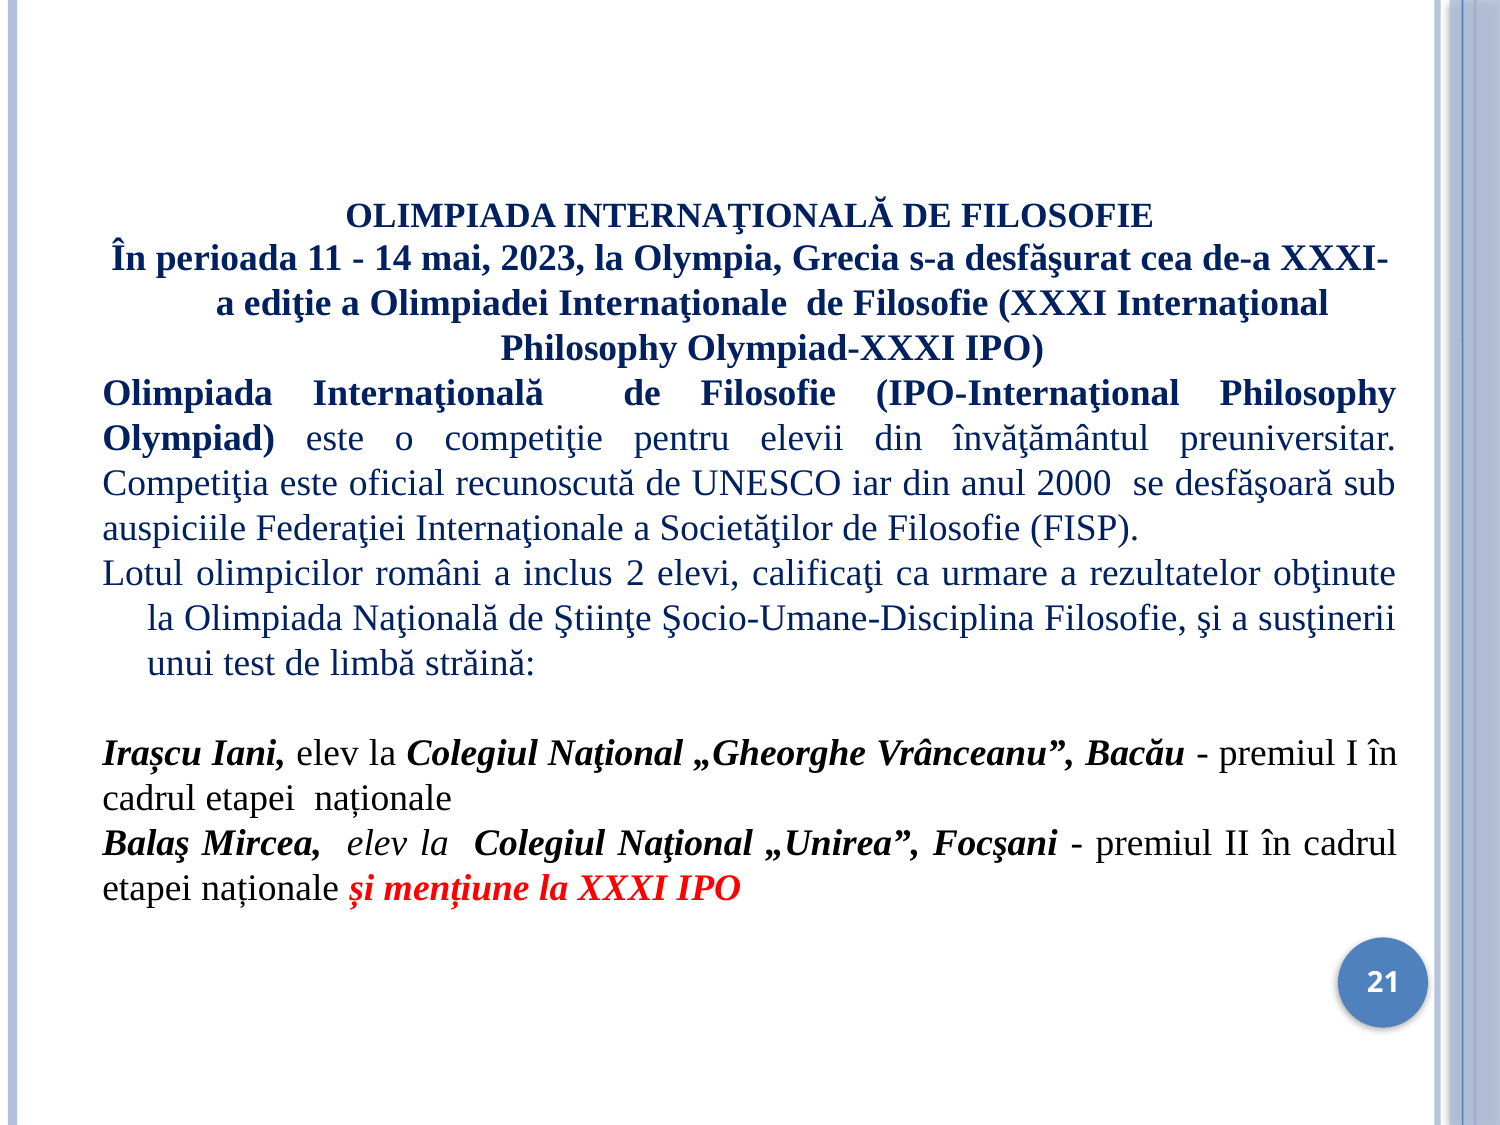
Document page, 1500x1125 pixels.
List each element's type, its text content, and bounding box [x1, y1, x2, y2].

text_box OLIMPIADA INTERNAŢIONALĂ DE FILOSOFIE În perioada 11 - 14 mai, 2023, la Olympia, Grecia s-a desfăşurat cea de-a XXXI-a ediţie a Olimpiadei Internaţionale de Filosofie (XXXI Internaţional Philosophy Olympiad-XXXI IPO) Olimpiada Internaţională de Filosofie (IPO-Internaţional Philosophy Olympiad) este o competiţie pentru elevii din învăţământul preuniversitar. Competiţia este oficial recunoscută de UNESCO iar din anul 2000 se desfăşoară sub auspiciile Federaţiei Internaţionale a Societăţilor de Filosofie (FISP). Lotul olimpicilor români a inclus 2 elevi, calificaţi ca urmare a rezultatelor obţinute la Olimpiada Naţională de Ştiinţe Şocio-Umane-Disciplina Filosofie, şi a susţinerii unui test de limbă străină: Irașcu Iani, elev la Colegiul Naţional „Gheorghe Vrânceanu”, Bacău - premiul I în cadrul etapei naționale Balaş Mircea, elev la Colegiul Naţional „Unirea”, Focşani - premiul II în cadrul etapei naționale și mențiune la XXXI IPO [87, 200, 1413, 943]
slide_number 21 [1333, 940, 1434, 1026]
